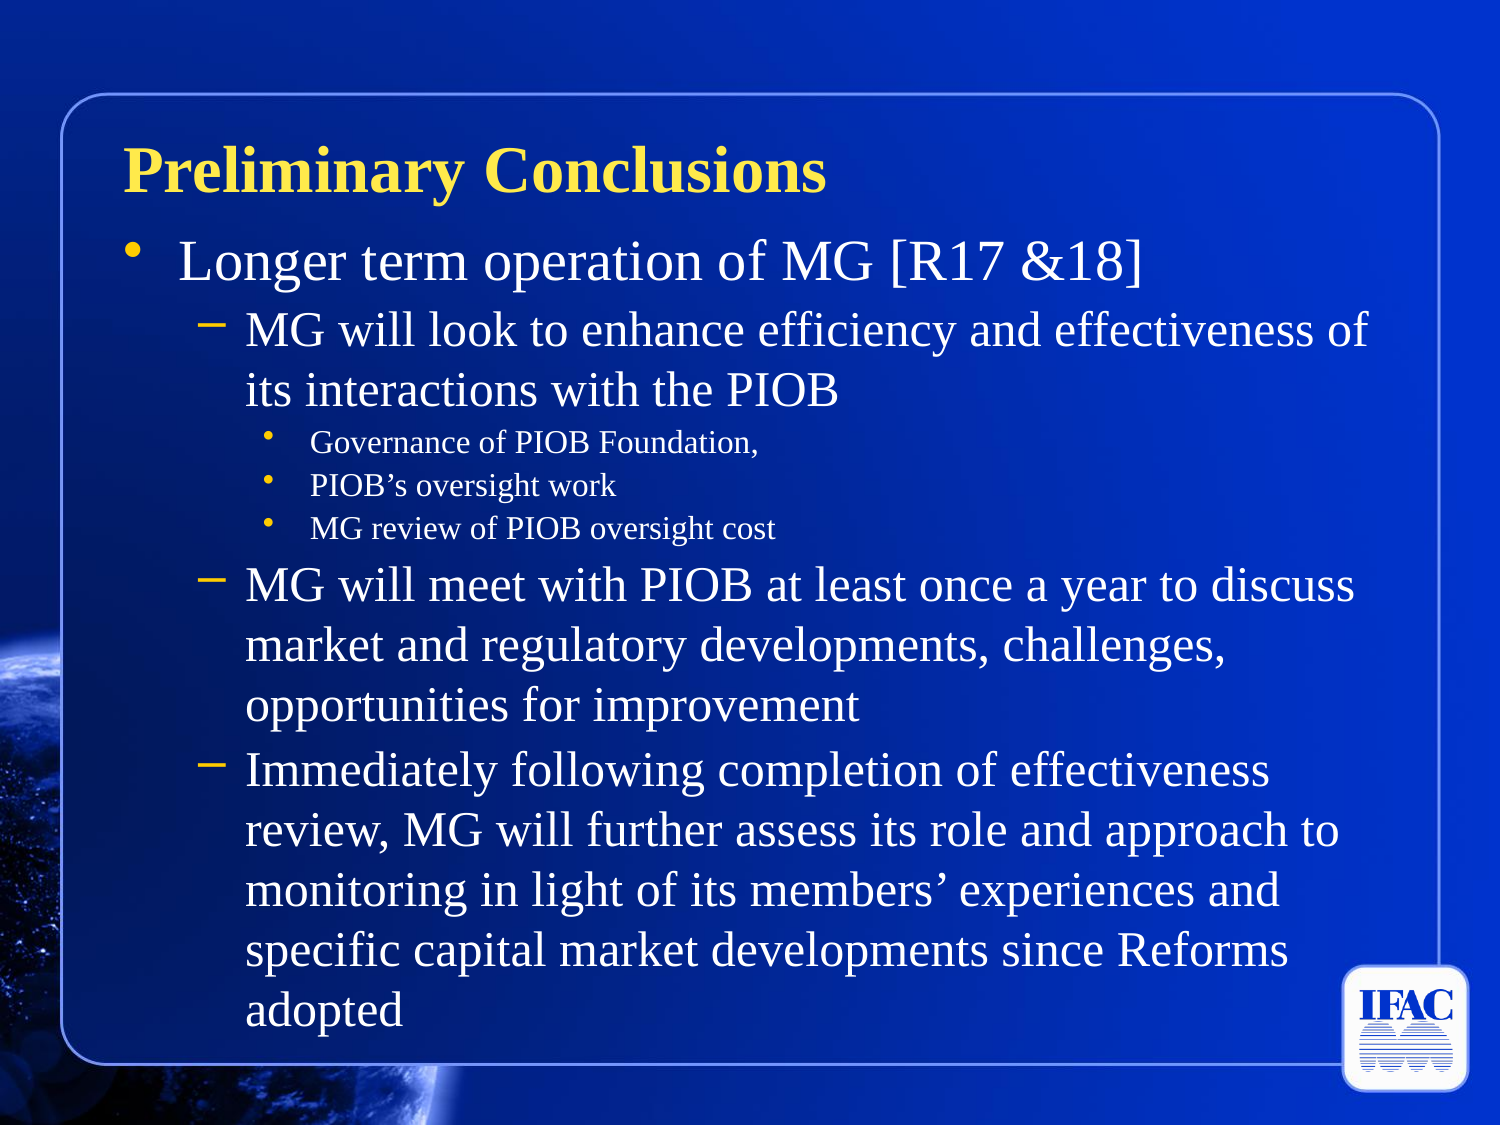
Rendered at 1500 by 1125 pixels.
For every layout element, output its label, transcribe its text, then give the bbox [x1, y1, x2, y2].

list Preliminary Conclusions [107, 118, 1411, 215]
list Longer term operation of MG [R17 &18] MG will look to enhance efficiency and effectiveness of its interactions with the PIOB Governance of PIOB Foundation, PIOB’s oversight work MG review of PIOB oversight cost MG will meet with PIOB at least once a year to discuss market and regulatory developments, challenges, opportunities for improvement Immediately following completion of effectiveness review, MG will further assess its role and approach to monitoring in light of its members’ experiences and specific capital market developments since Reforms adopted [107, 215, 1411, 1048]
picture [0, 0, 1500, 1125]
